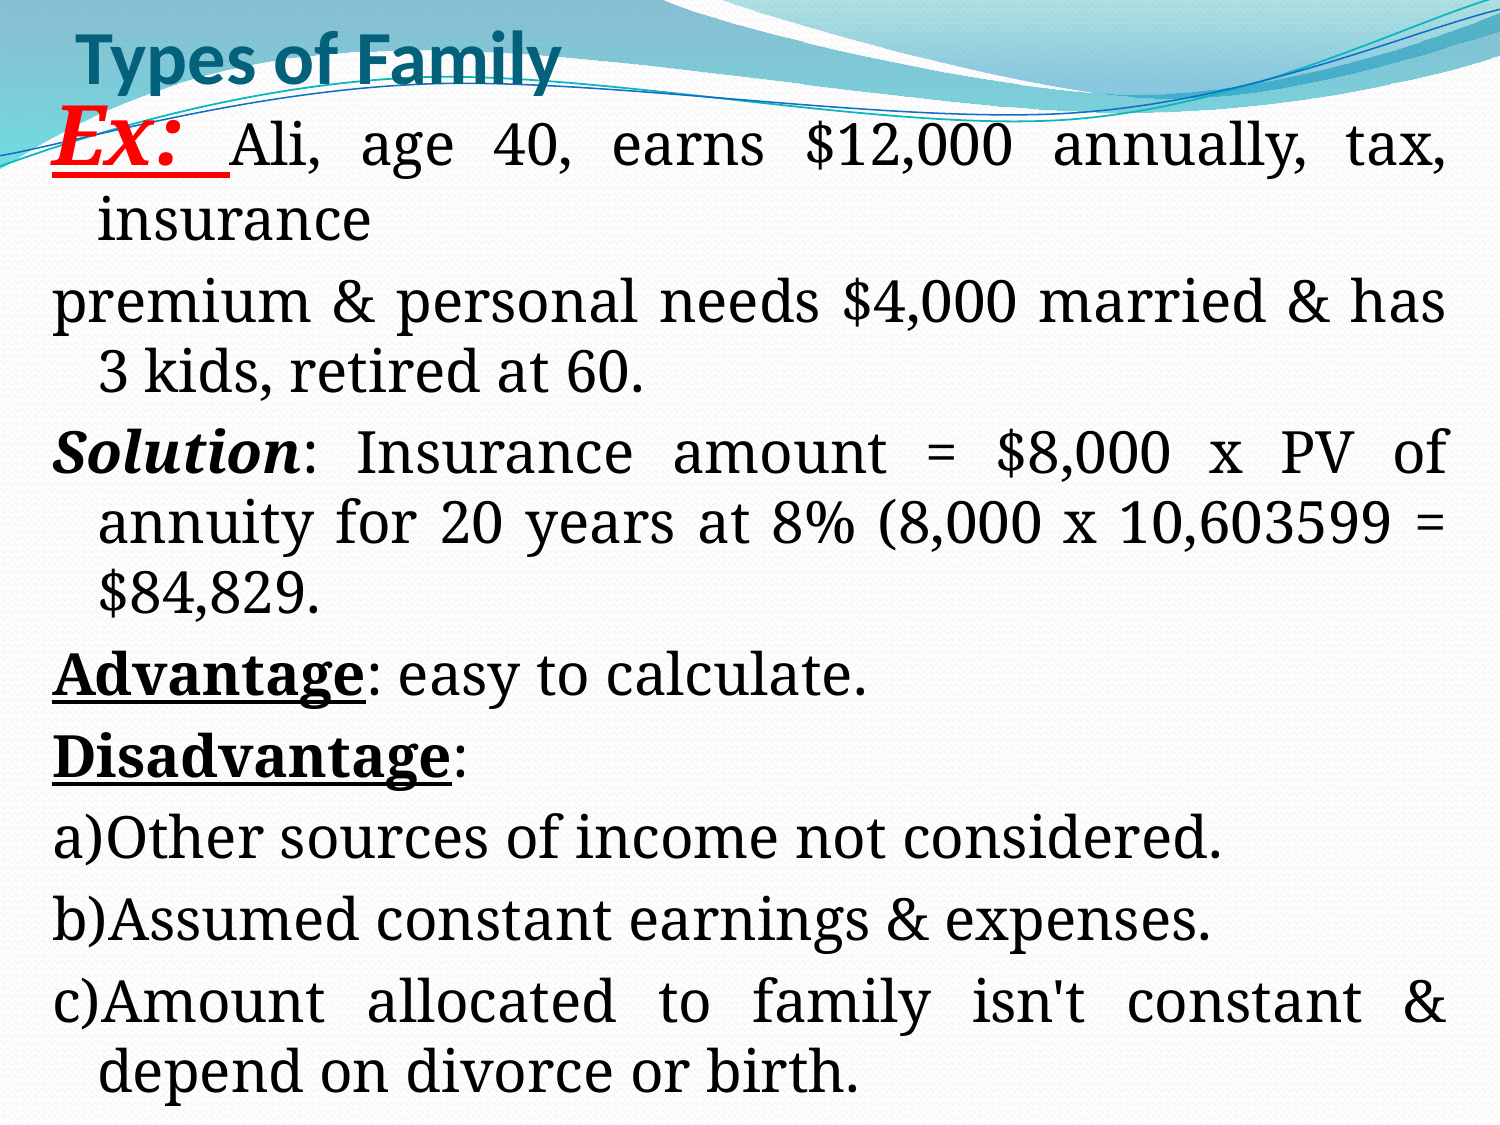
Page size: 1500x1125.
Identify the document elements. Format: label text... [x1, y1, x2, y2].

title Types of Family [75, 0, 1425, 75]
list Ex: Ali, age 40, earns $12,000 annually, tax, insurance premium & personal needs $4,000 married & has 3 kids, retired at 60. Solution: Insurance amount = $8,000 x PV of annuity for 20 years at 8% (8,000 x 10,603599 = $84,829. Advantage: easy to calculate. Disadvantage: a)Other sources of income not considered. b)Assumed constant earnings & expenses. c)Amount allocated to family isn't constant & depend on divorce or birth. [37, 75, 1463, 1100]
